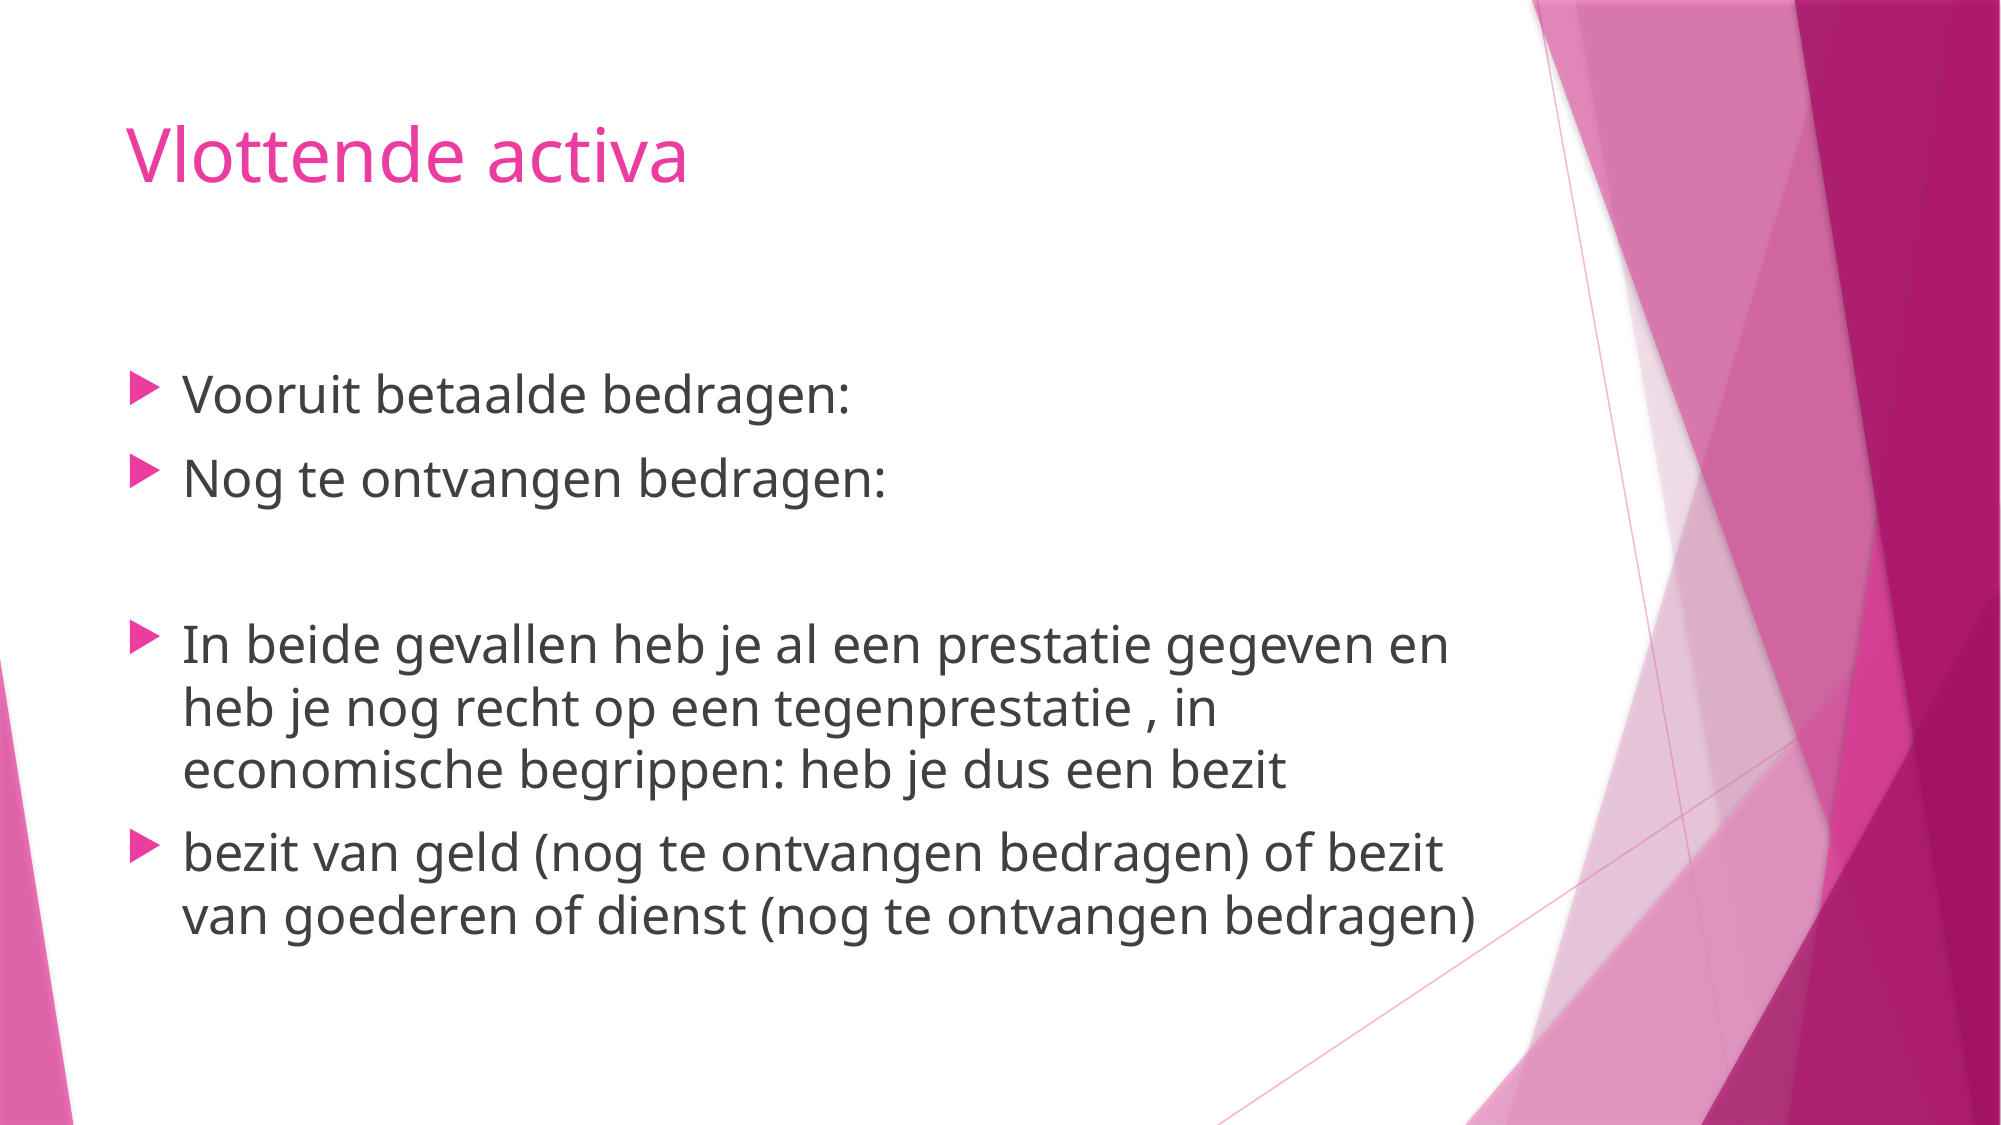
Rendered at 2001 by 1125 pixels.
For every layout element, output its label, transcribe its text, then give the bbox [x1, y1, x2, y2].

title Vlottende activa [111, 99, 1522, 317]
list Vooruit betaalde bedragen: Nog te ontvangen bedragen: In beide gevallen heb je al een prestatie gegeven en heb je nog recht op een tegenprestatie , in economische begrippen: heb je dus een bezit bezit van geld (nog te ontvangen bedragen) of bezit van goederen of dienst (nog te ontvangen bedragen) [111, 354, 1522, 992]
